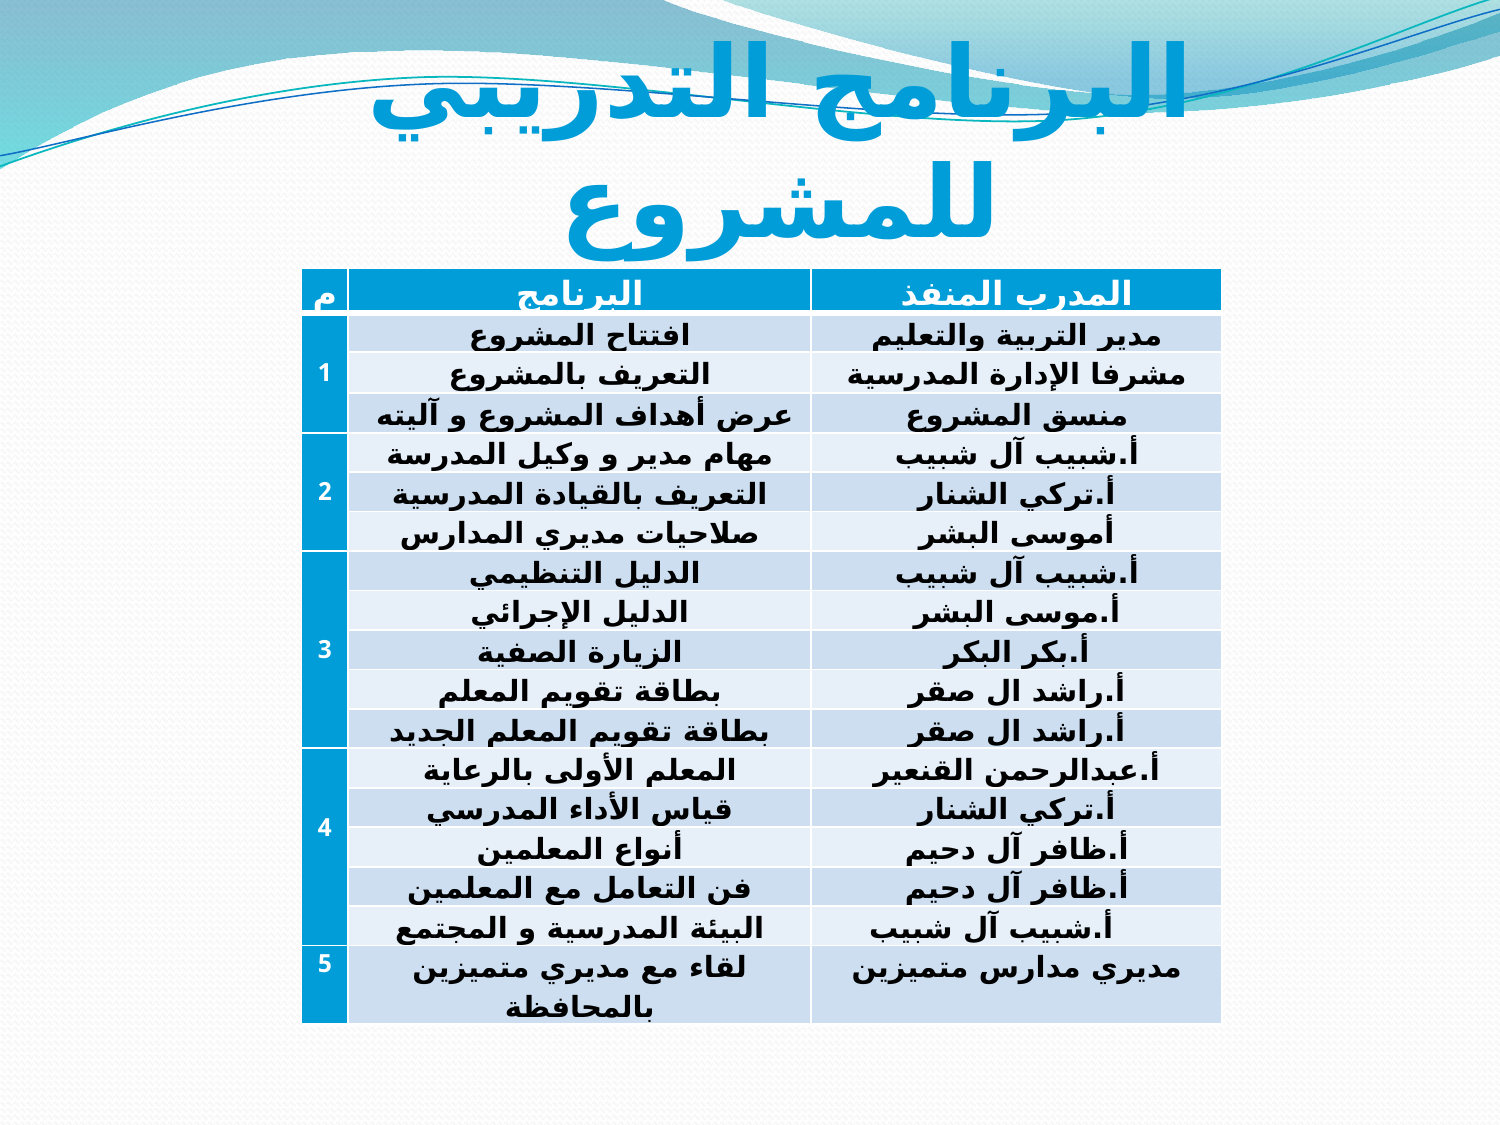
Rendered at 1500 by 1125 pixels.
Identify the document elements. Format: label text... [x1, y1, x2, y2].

table_cell أ.ظافر آل دحيم [812, 868, 1221, 905]
table_cell أ.شبيب آل شبيب [812, 907, 1221, 945]
table_cell الدليل الإجرائي [349, 591, 810, 629]
table_cell التعريف بالقيادة المدرسية [349, 473, 810, 511]
table_cell أ.تركي الشنار [812, 473, 1221, 511]
table_cell أ.عبدالرحمن القنعير [812, 749, 1221, 787]
table_cell مهام مدير و وكيل المدرسة [349, 434, 810, 471]
table_header م [302, 269, 347, 310]
table_cell الزيارة الصفية [349, 631, 810, 669]
table_cell أ.تركي الشنار [812, 789, 1221, 826]
table_cell أنواع المعلمين [349, 828, 810, 866]
table_cell 1 [302, 316, 347, 432]
table_cell المعلم الأولى بالرعاية [349, 749, 810, 787]
table_cell بطاقة تقويم المعلم الجديد [349, 710, 810, 747]
table_cell مشرفا الإدارة المدرسية [812, 353, 1221, 392]
table_cell أ.شبيب آل شبيب [812, 552, 1221, 590]
table_cell 3 [302, 552, 347, 747]
table_cell أ.بكر البكر [812, 631, 1221, 669]
table_cell عرض أهداف المشروع و آليته [349, 394, 810, 432]
table_cell منسق المشروع [812, 394, 1221, 432]
table_cell لقاء مع مديري متميزين بالمحافظة [349, 946, 810, 1023]
table_cell الدليل التنظيمي [349, 552, 810, 590]
table_cell صلاحيات مديري المدارس [349, 512, 810, 550]
table_cell أ.شبيب آل شبيب [812, 434, 1221, 471]
table_cell مديري مدارس متميزين [812, 946, 1221, 1023]
table_cell البيئة المدرسية و المجتمع [349, 907, 810, 945]
table_cell التعريف بالمشروع [349, 353, 810, 392]
table_header المدرب المنفذ [812, 269, 1221, 310]
table_cell افتتاح المشروع [349, 316, 810, 351]
table_cell أ.موسى البشر [812, 591, 1221, 629]
table_cell أ.راشد ال صقر [812, 670, 1221, 708]
table_cell 2 [302, 434, 347, 550]
table_cell 5 [302, 946, 347, 1023]
table_header البرنامج [349, 269, 810, 310]
table_cell فن التعامل مع المعلمين [349, 868, 810, 905]
table_cell مدير التربية والتعليم [812, 316, 1221, 351]
table_cell أ.راشد ال صقر [812, 710, 1221, 747]
table_cell أ.ظافر آل دحيم [812, 828, 1221, 866]
table_cell أموسى البشر [812, 512, 1221, 550]
table_cell بطاقة تقويم المعلم [349, 670, 810, 708]
text_box البرنامج التدريبي للمشروع [216, 52, 1344, 222]
table_cell قياس الأداء المدرسي [349, 789, 810, 826]
table_cell 4 [302, 749, 347, 945]
